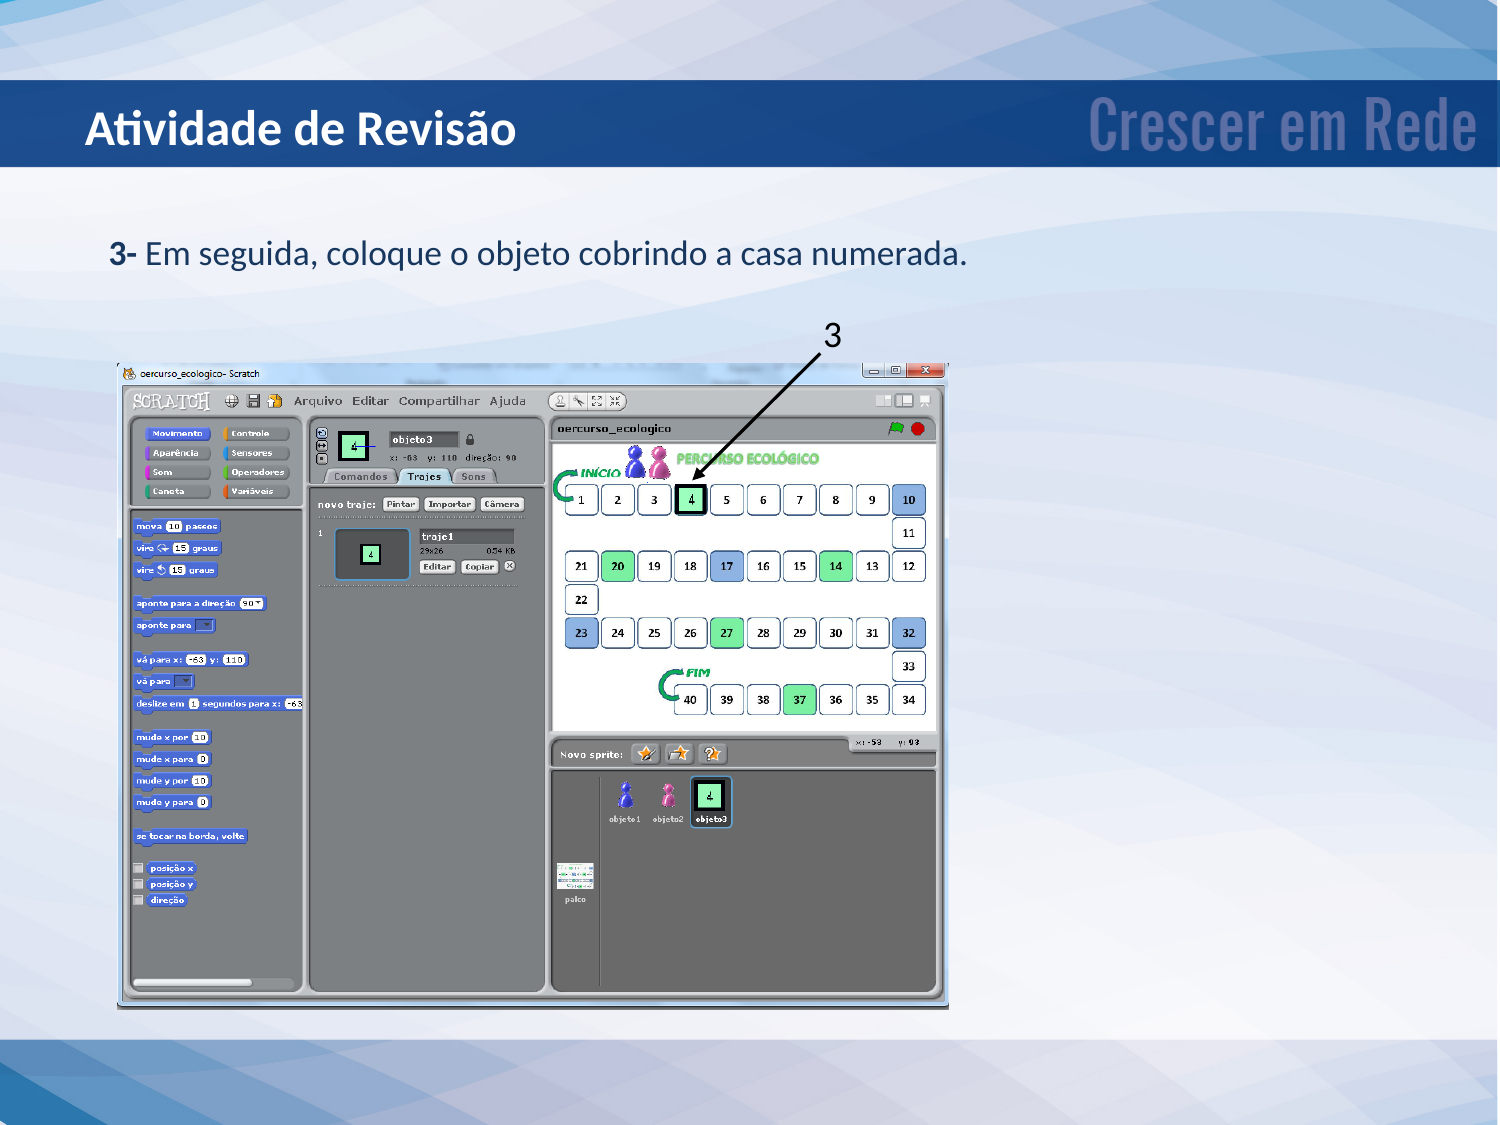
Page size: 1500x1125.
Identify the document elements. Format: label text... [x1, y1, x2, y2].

text_box 3 [808, 302, 856, 361]
text_box 3- Em seguida, coloque o objeto cobrindo a casa numerada. [93, 223, 1020, 281]
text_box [691, 353, 821, 481]
picture [0, 0, 1500, 1125]
text_box Atividade de Revisão [70, 88, 1430, 163]
